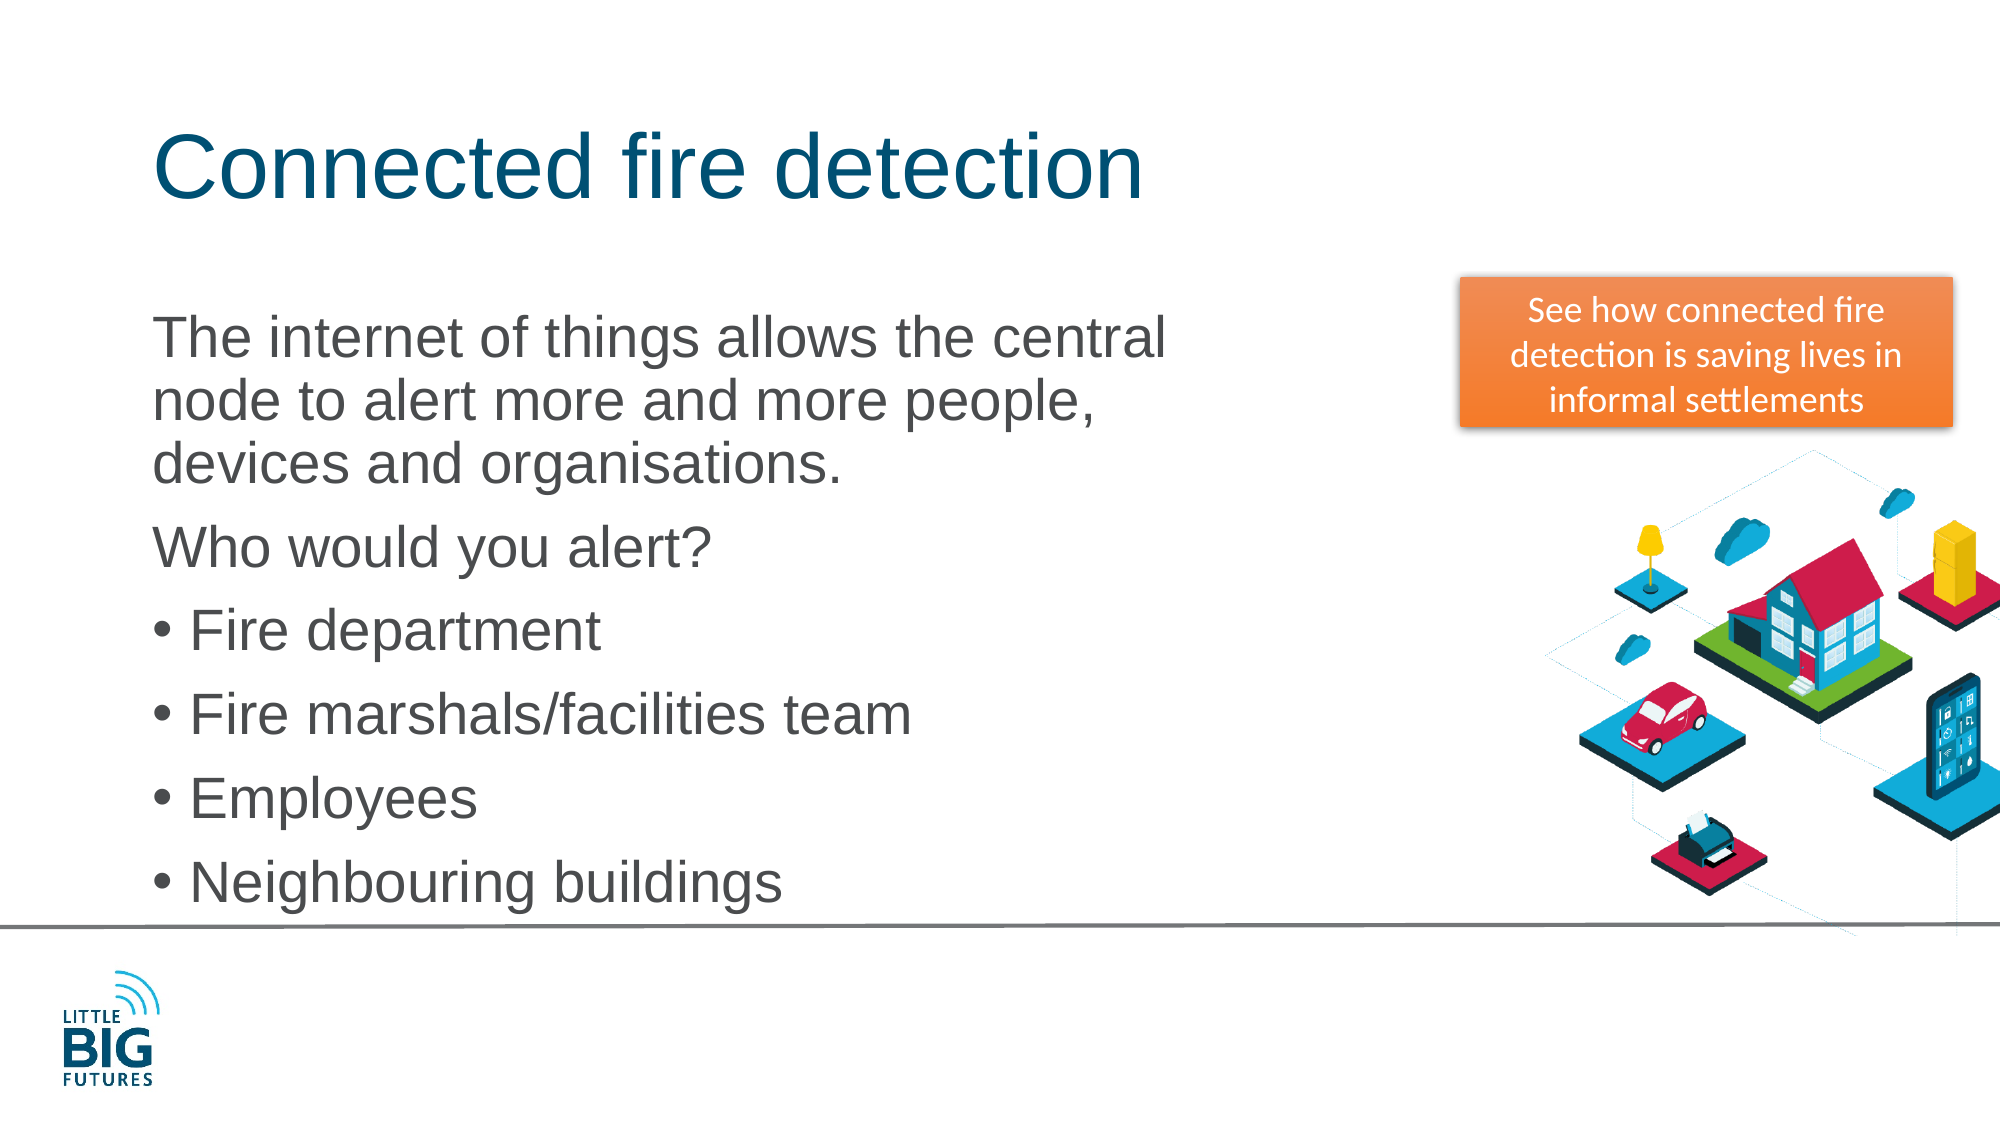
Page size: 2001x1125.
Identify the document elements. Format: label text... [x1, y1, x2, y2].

picture [27, 938, 196, 1118]
title Connected fire detection [137, 59, 1863, 278]
list The internet of things allows the central node to alert more and more people, devices and organisations. Who would you alert? Fire department Fire marshals/facilities team Employees Neighbouring buildings [137, 299, 1281, 1014]
picture [1532, 417, 2000, 937]
picture [1945, 711, 1950, 719]
picture [1944, 769, 1951, 778]
text_box See how connected fire detection is saving lives in informal settlements [1460, 277, 1953, 427]
picture [1967, 694, 1973, 704]
